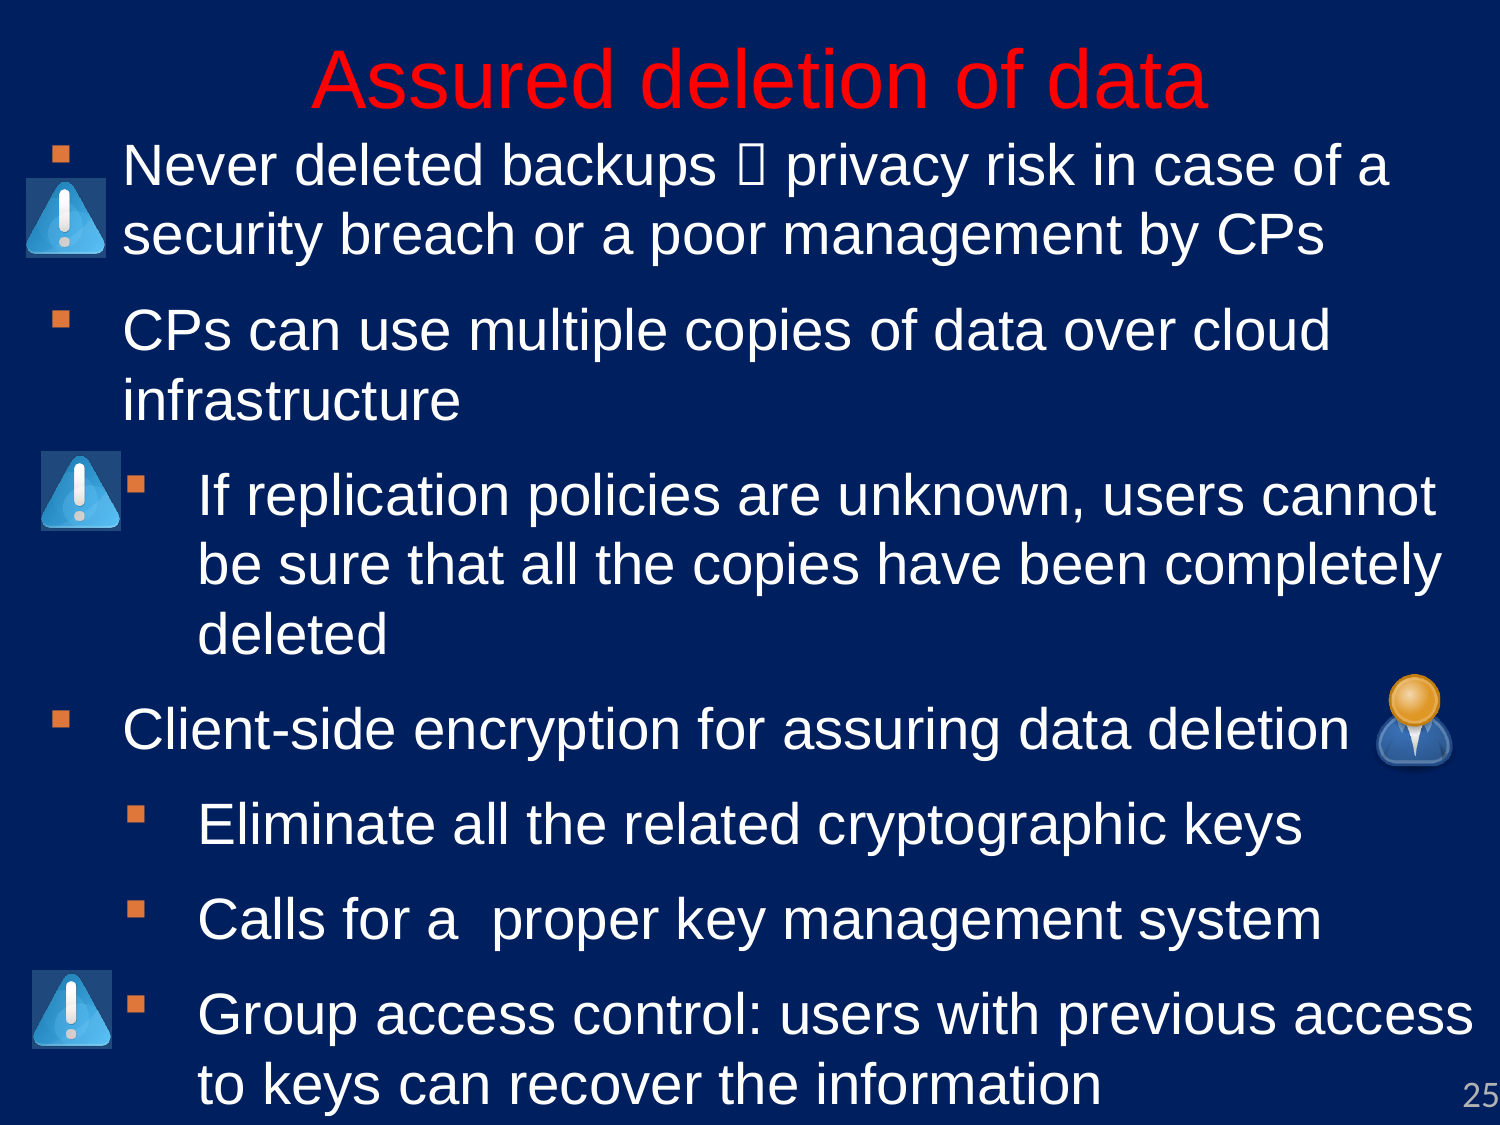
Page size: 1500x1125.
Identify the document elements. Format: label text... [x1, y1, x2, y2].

picture [40, 450, 122, 532]
title Assured deletion of data [44, 0, 1456, 176]
text_box Never deleted backups  privacy risk in case of a security breach or a poor management by CPs CPs can use multiple copies of data over cloud infrastructure If replication policies are unknown, users cannot be sure that all the copies have been completely deleted Client-side encryption for assuring data deletion Eliminate all the related cryptographic keys Calls for a proper key management system Group access control: users with previous access to keys can recover the information [45, 126, 1496, 1125]
slide_number 25 [1437, 1069, 1500, 1125]
picture [25, 177, 107, 259]
picture [1359, 669, 1469, 780]
picture [31, 969, 113, 1050]
